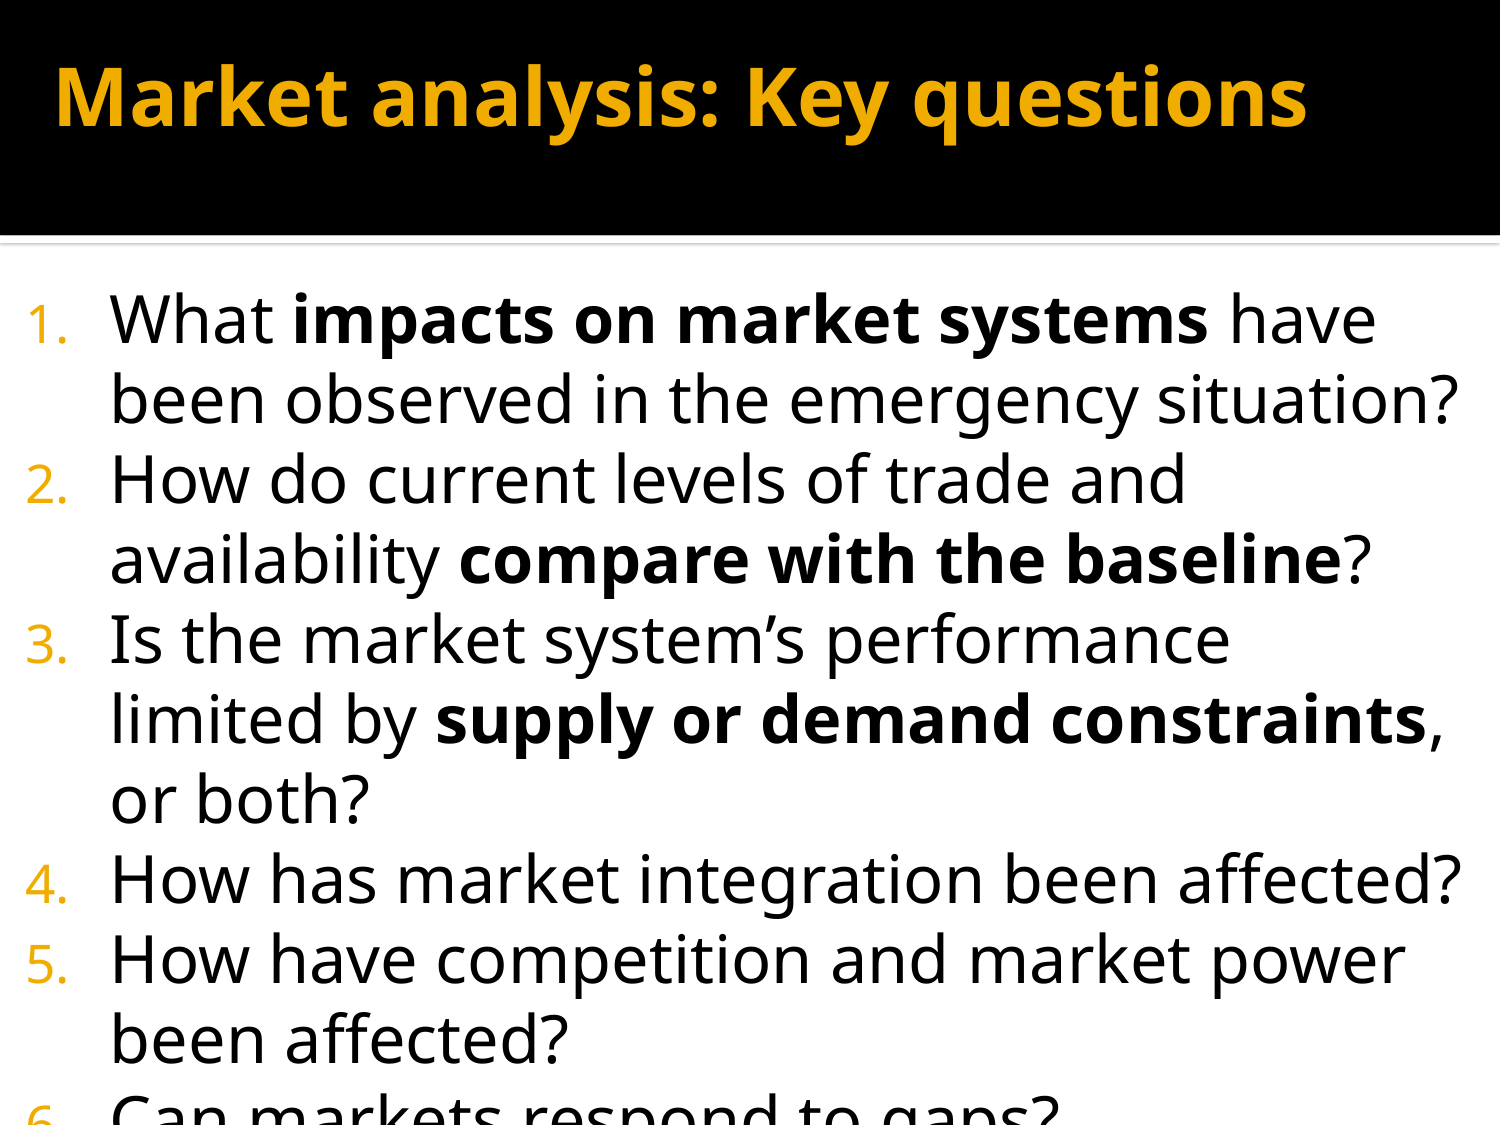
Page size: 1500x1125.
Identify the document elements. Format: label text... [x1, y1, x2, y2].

list What impacts on market systems have been observed in the emergency situation? How do current levels of trade and availability compare with the baseline? Is the market system’s performance limited by supply or demand constraints, or both? How has market integration been affected? How have competition and market power been affected? Can markets respond to gaps? [16, 261, 1479, 1125]
title Market analysis: Key questions [37, 0, 1500, 188]
